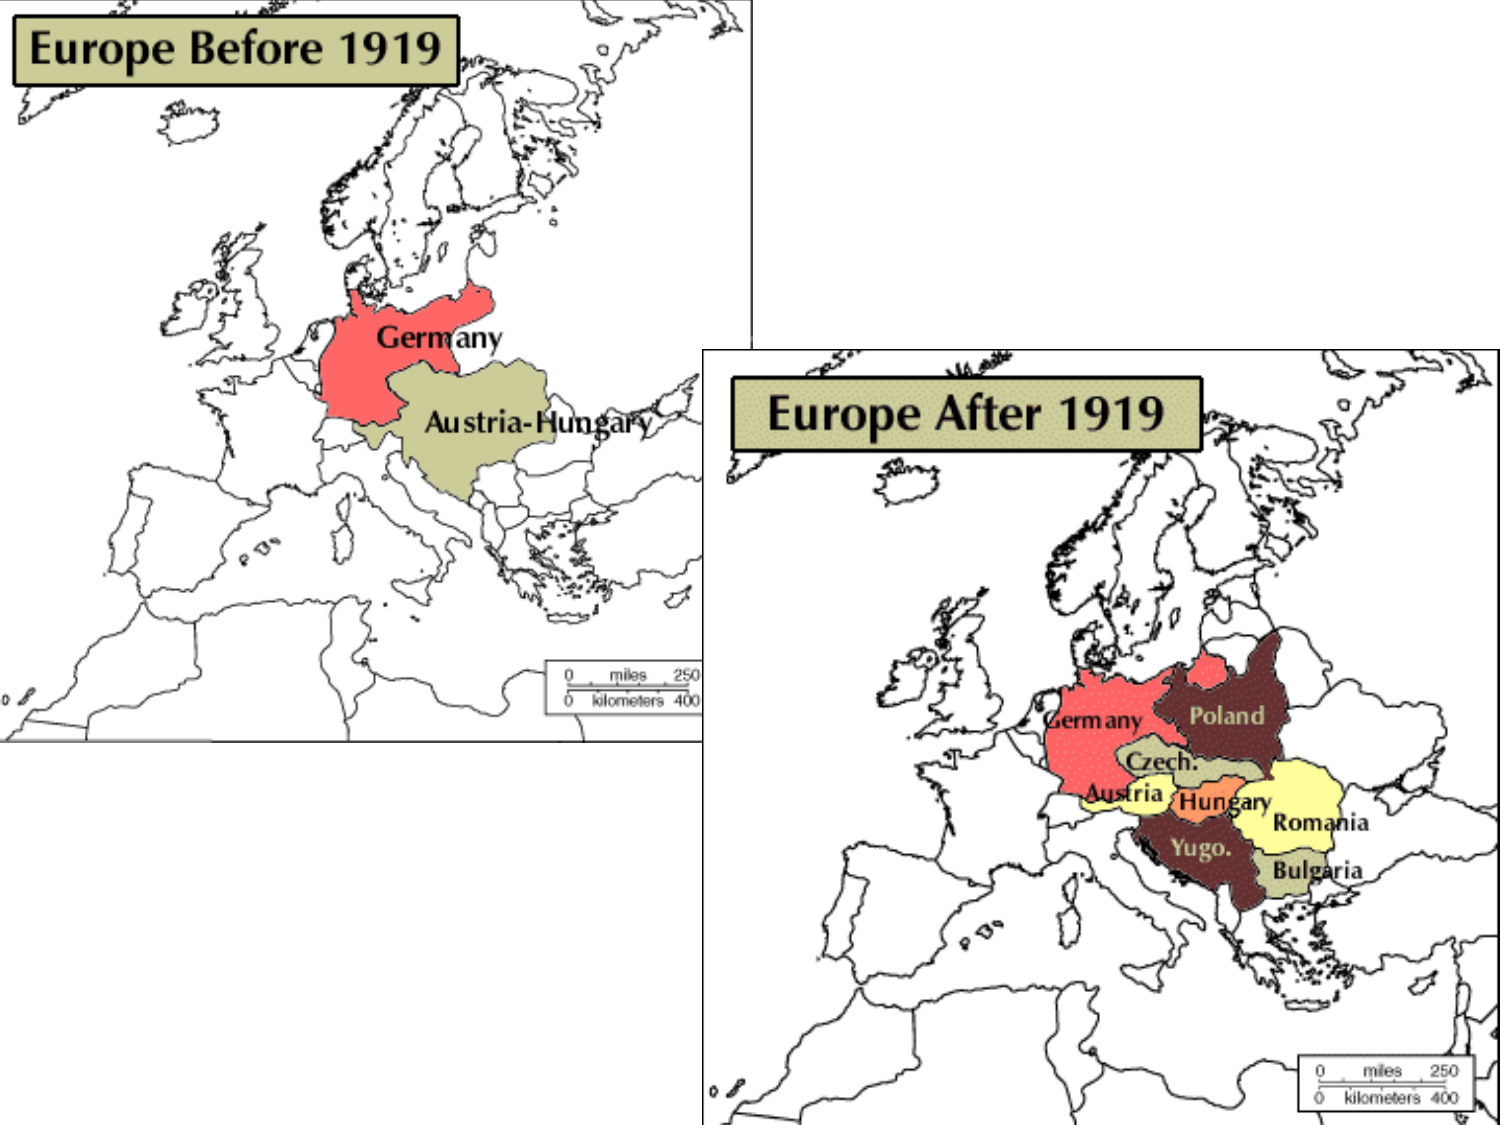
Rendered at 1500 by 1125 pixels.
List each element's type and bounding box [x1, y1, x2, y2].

picture [701, 349, 1500, 1125]
list [0, 0, 1051, 743]
